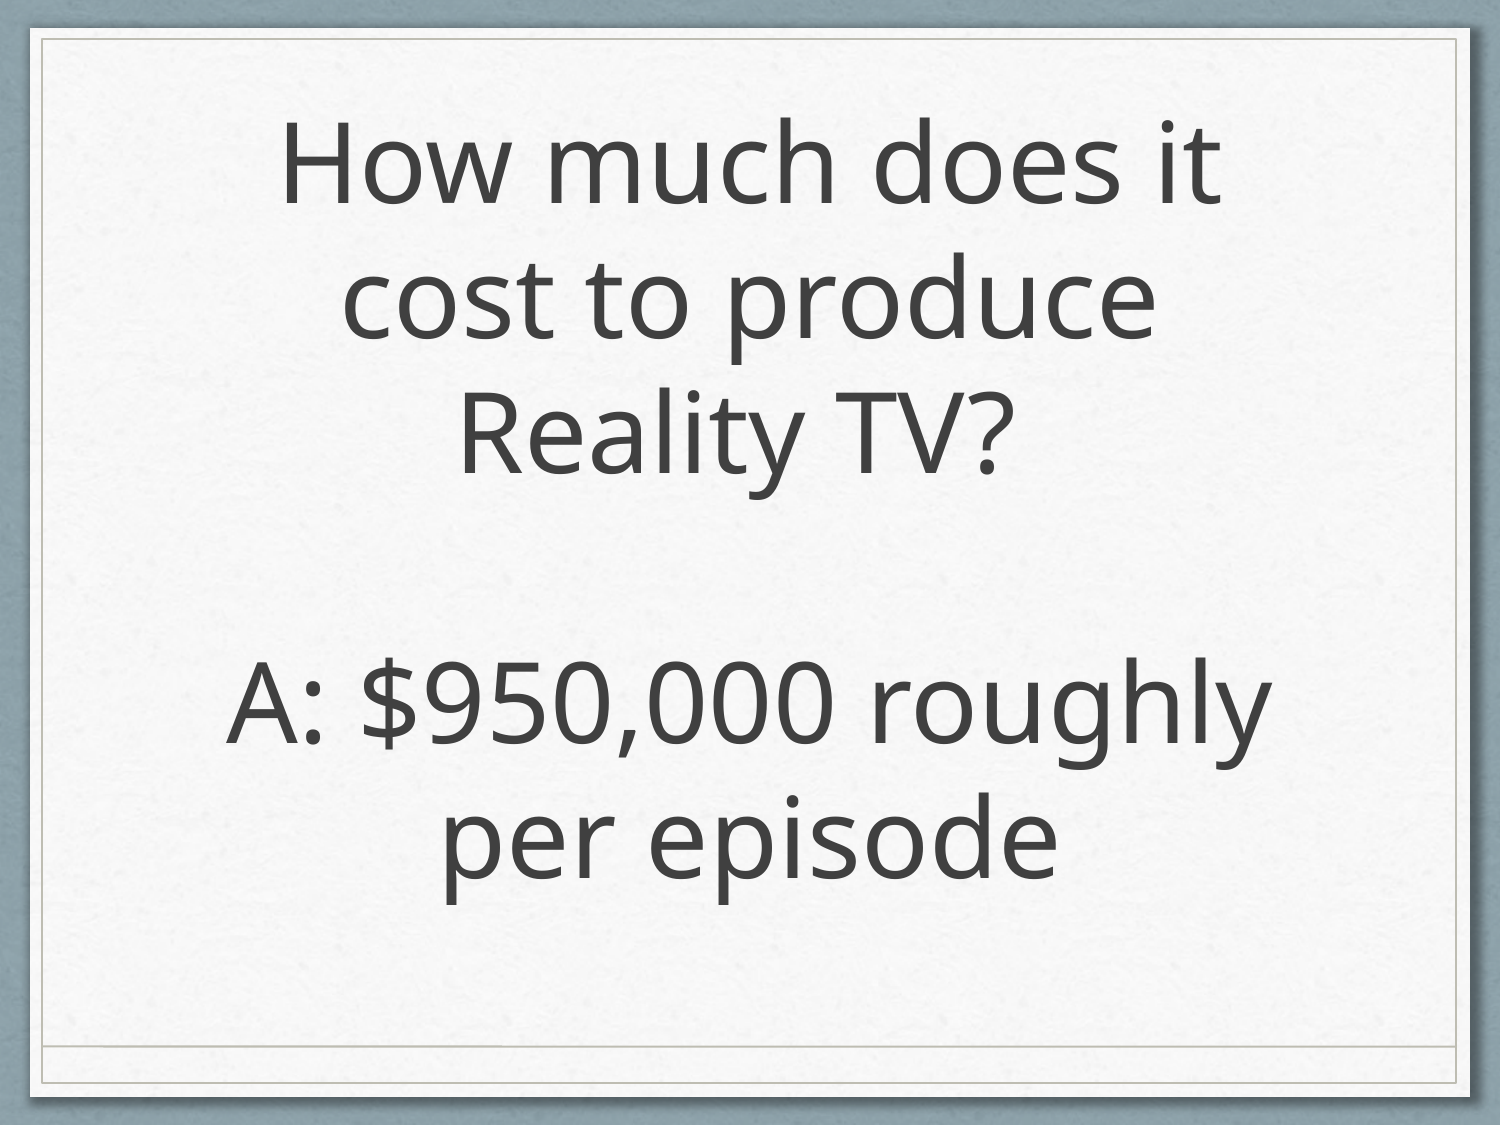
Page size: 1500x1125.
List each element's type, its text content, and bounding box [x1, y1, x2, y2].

picture [30, 28, 1470, 1097]
title How much does it cost to produce Reality TV? A: $950,000 roughly per episode [147, 633, 1353, 909]
